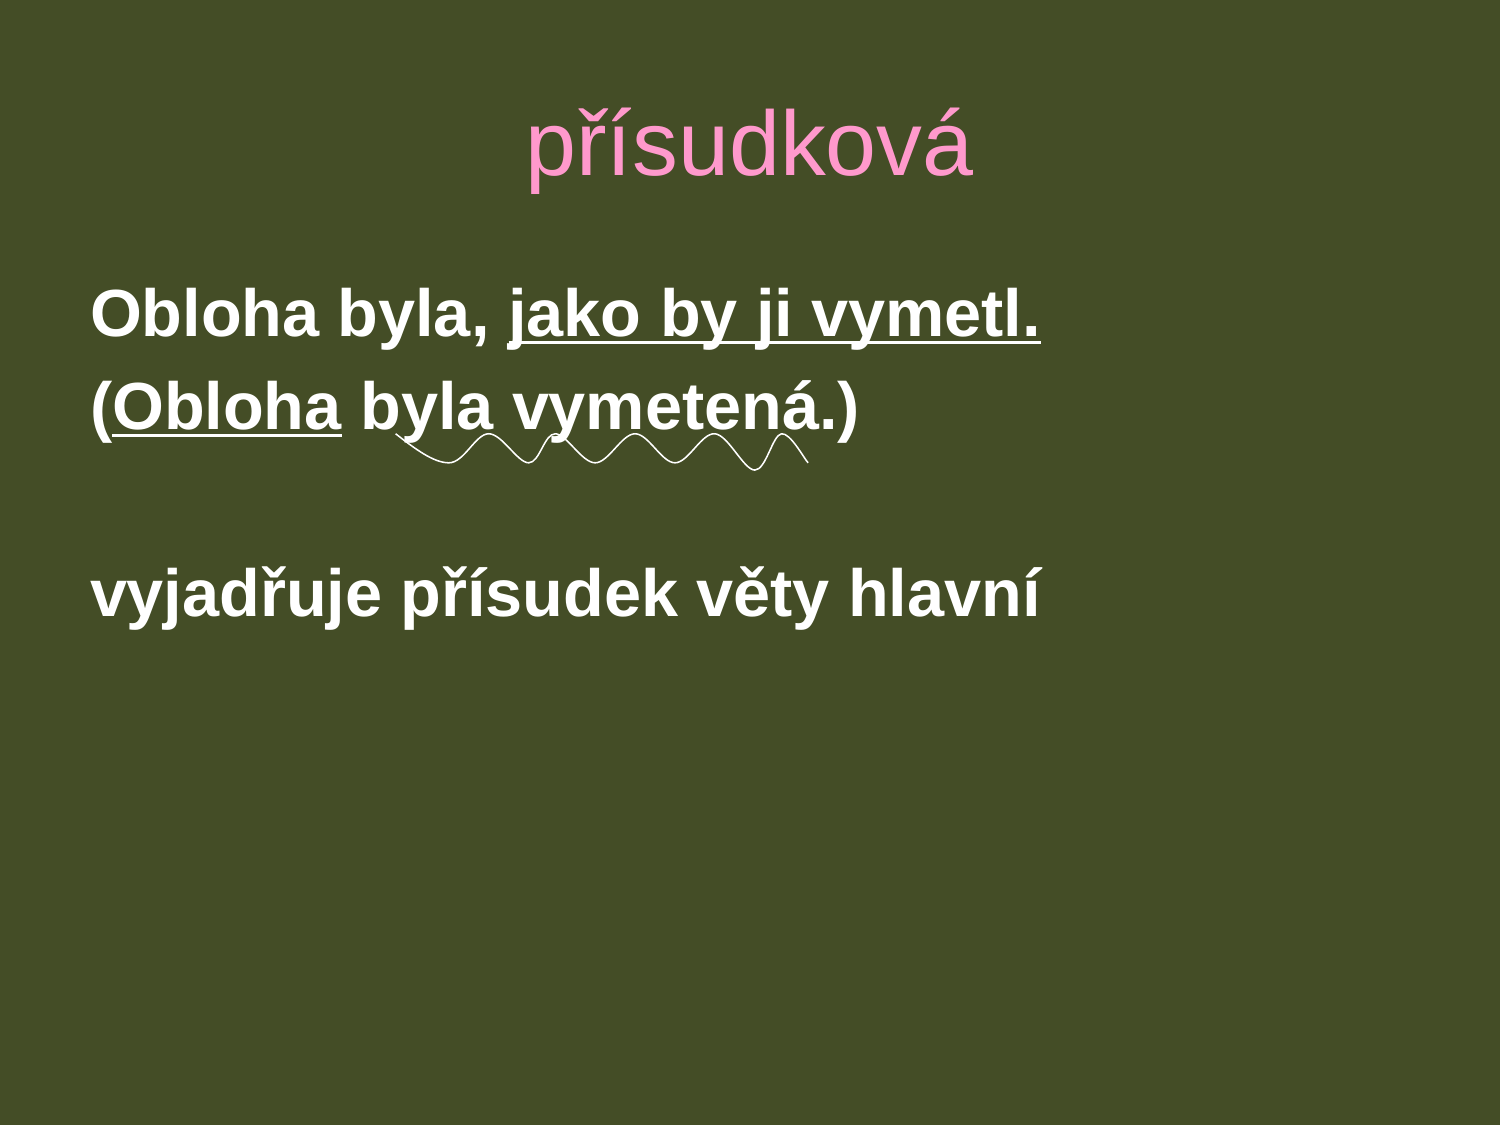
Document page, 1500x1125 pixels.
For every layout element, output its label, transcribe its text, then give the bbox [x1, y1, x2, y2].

list Obloha byla, jako by ji vymetl. (Obloha byla vymetená.) vyjadřuje přísudek věty hlavní [75, 262, 1425, 1005]
text_box [395, 433, 809, 471]
title přísudková [75, 45, 1425, 233]
